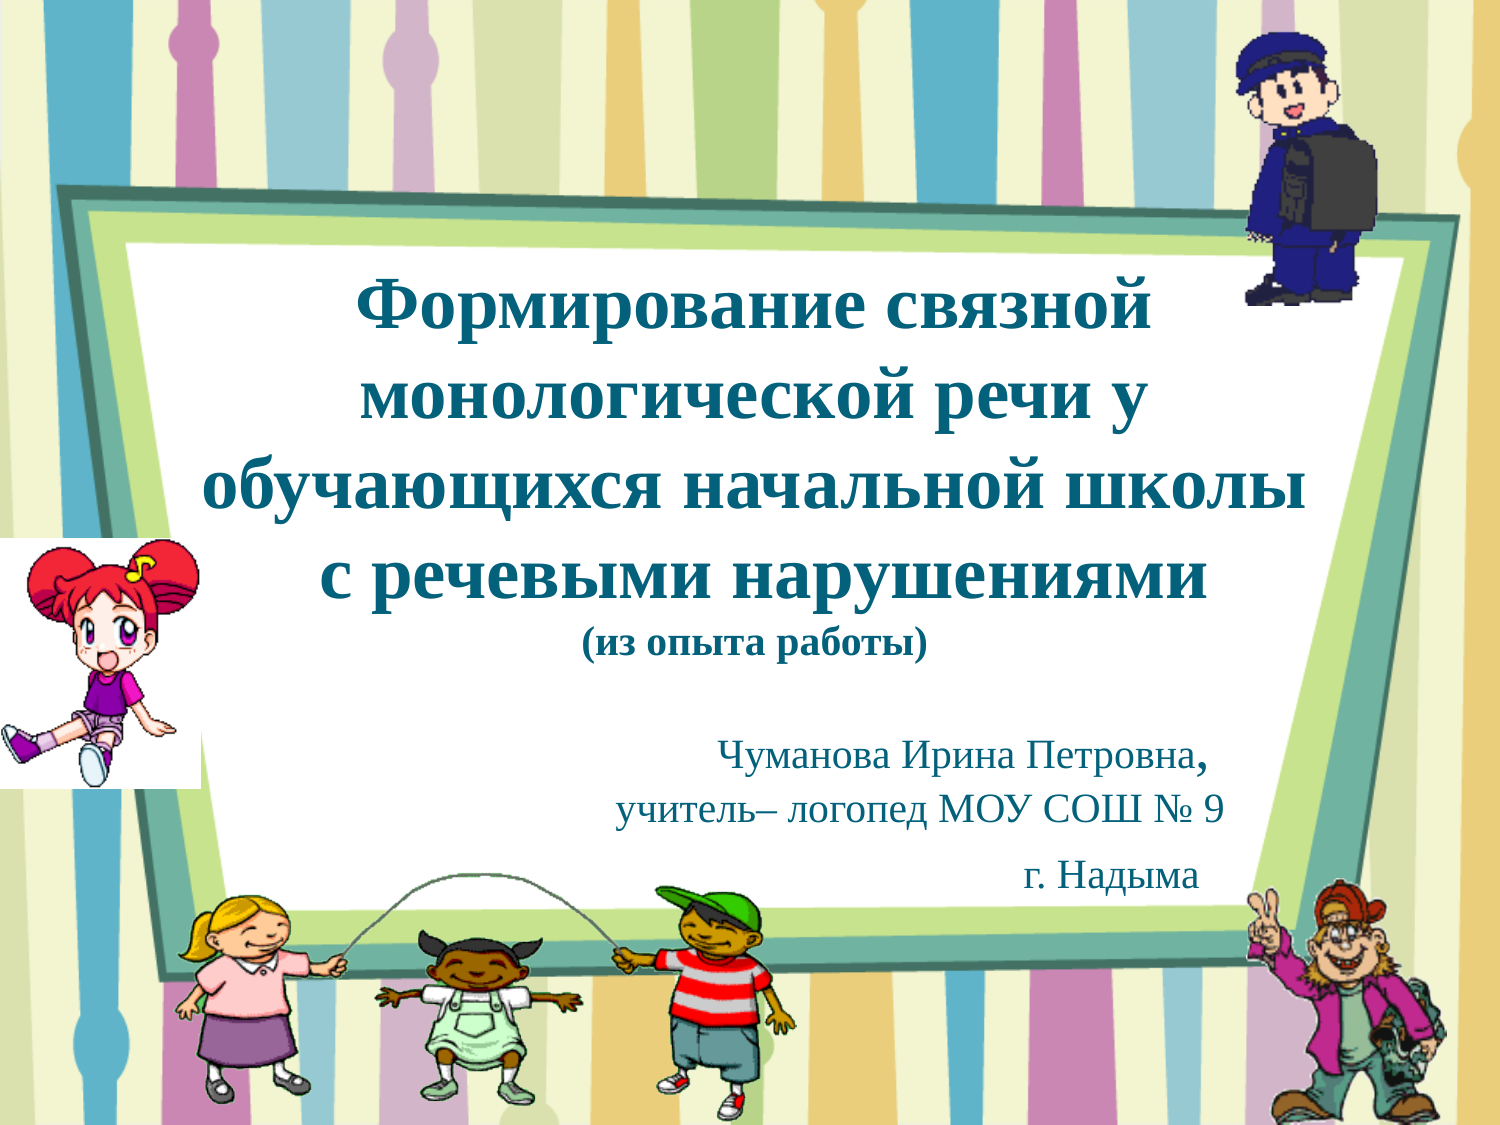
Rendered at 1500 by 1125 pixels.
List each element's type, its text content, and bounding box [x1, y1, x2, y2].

picture [0, 0, 1500, 1125]
subtitle Чуманова Ирина Петровна, учитель– логопед МОУ СОШ № 9 г. Надыма [550, 809, 1241, 914]
text_box [152, 703, 1428, 809]
title Формирование связной монологической речи у обучающихся начальной школы с речевыми нарушениями (из опыта работы) [116, 339, 1393, 669]
